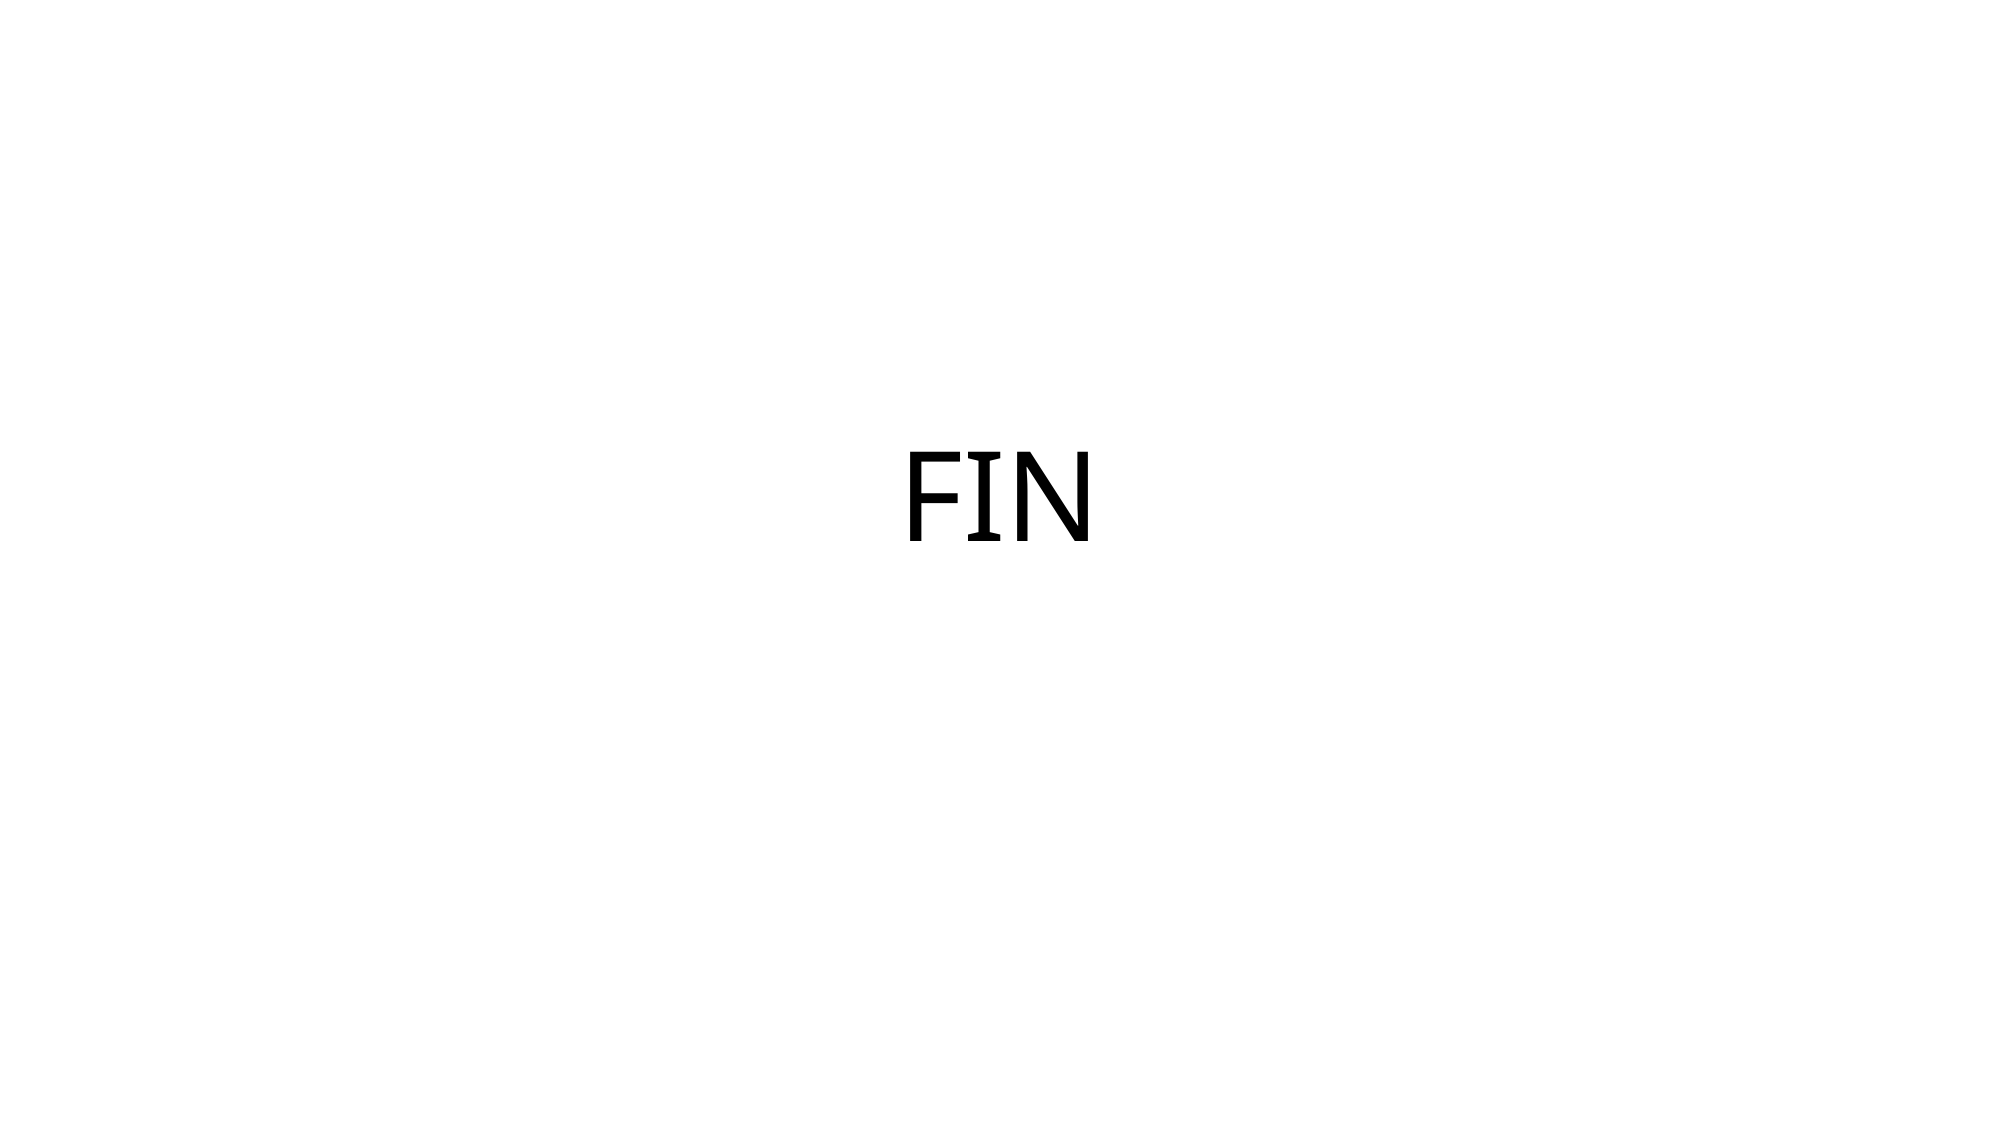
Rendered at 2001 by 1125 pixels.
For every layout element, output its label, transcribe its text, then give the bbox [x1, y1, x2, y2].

title FIN [249, 184, 1750, 576]
